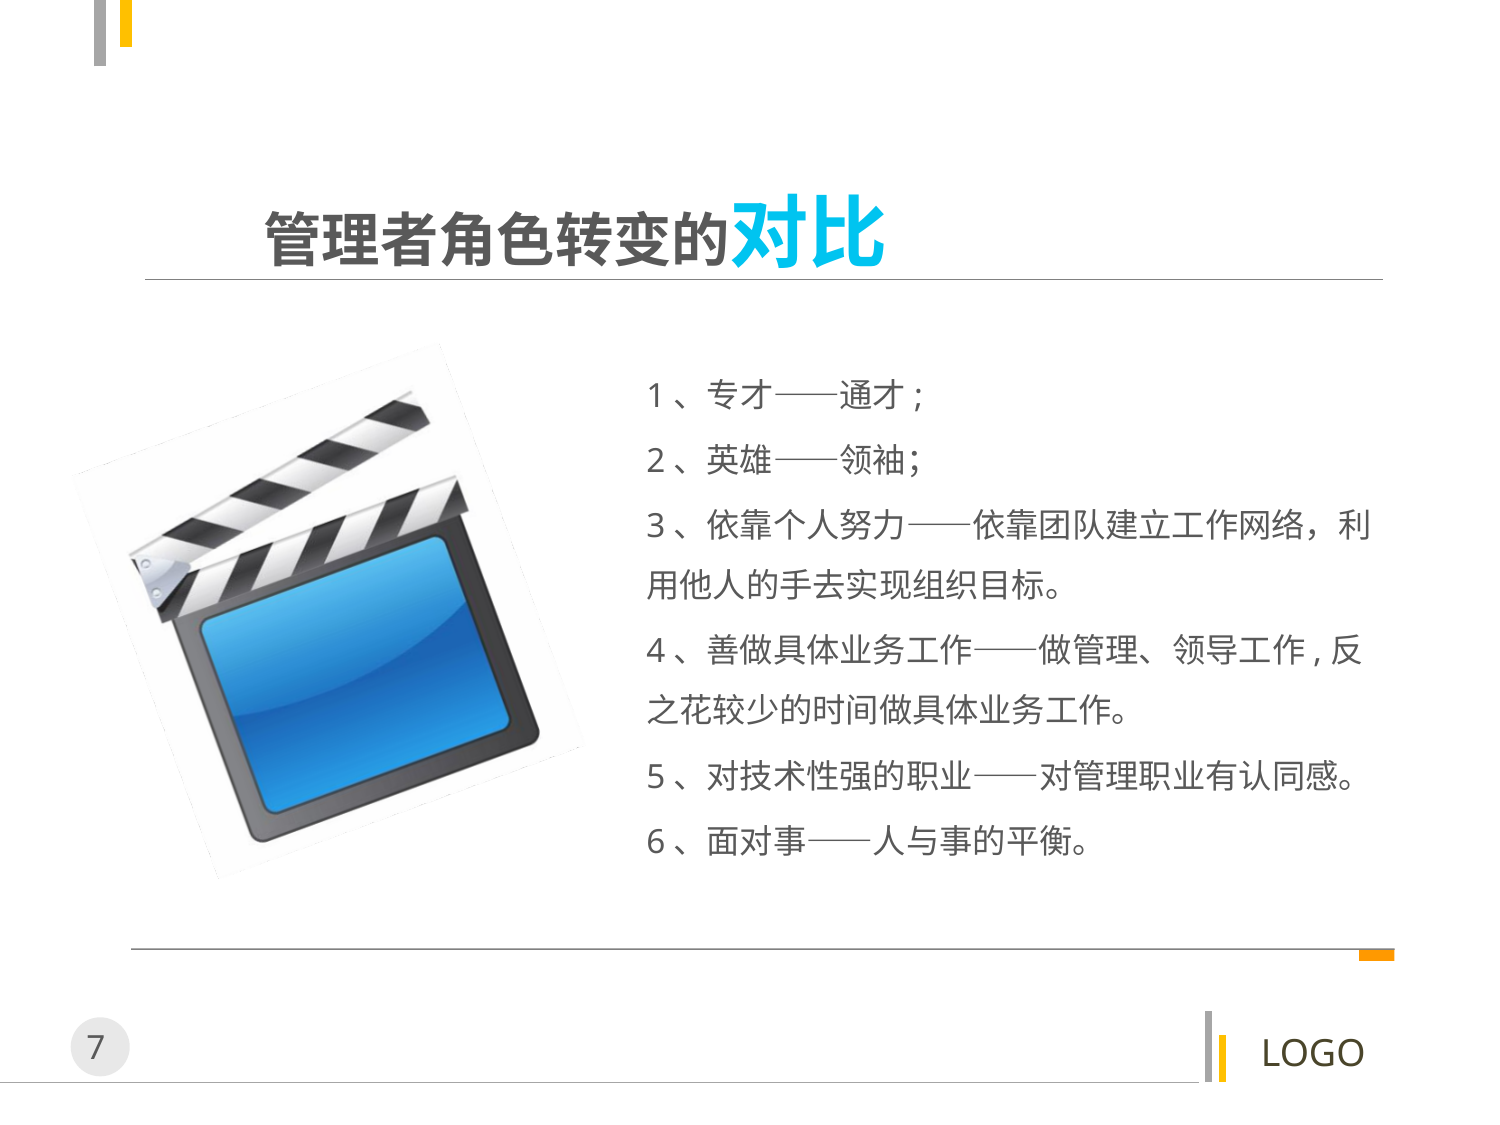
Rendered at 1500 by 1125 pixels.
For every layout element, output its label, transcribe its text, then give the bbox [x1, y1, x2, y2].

picture [71, 342, 587, 880]
text_box 管理者角色转变的对比 [248, 193, 938, 268]
text_box 1、专才——通才; 2、英雄——领袖； 3、依靠个人努力——依靠团队建立工作网络，利用他人的手去实现组织目标。 4、善做具体业务工作——做管理、领导工作,反之花较少的时间做具体业务工作。 5、对技术性强的职业——对管理职业有认同感。 6、面对事——人与事的平衡。 [631, 346, 1395, 868]
text_box [1359, 950, 1395, 961]
